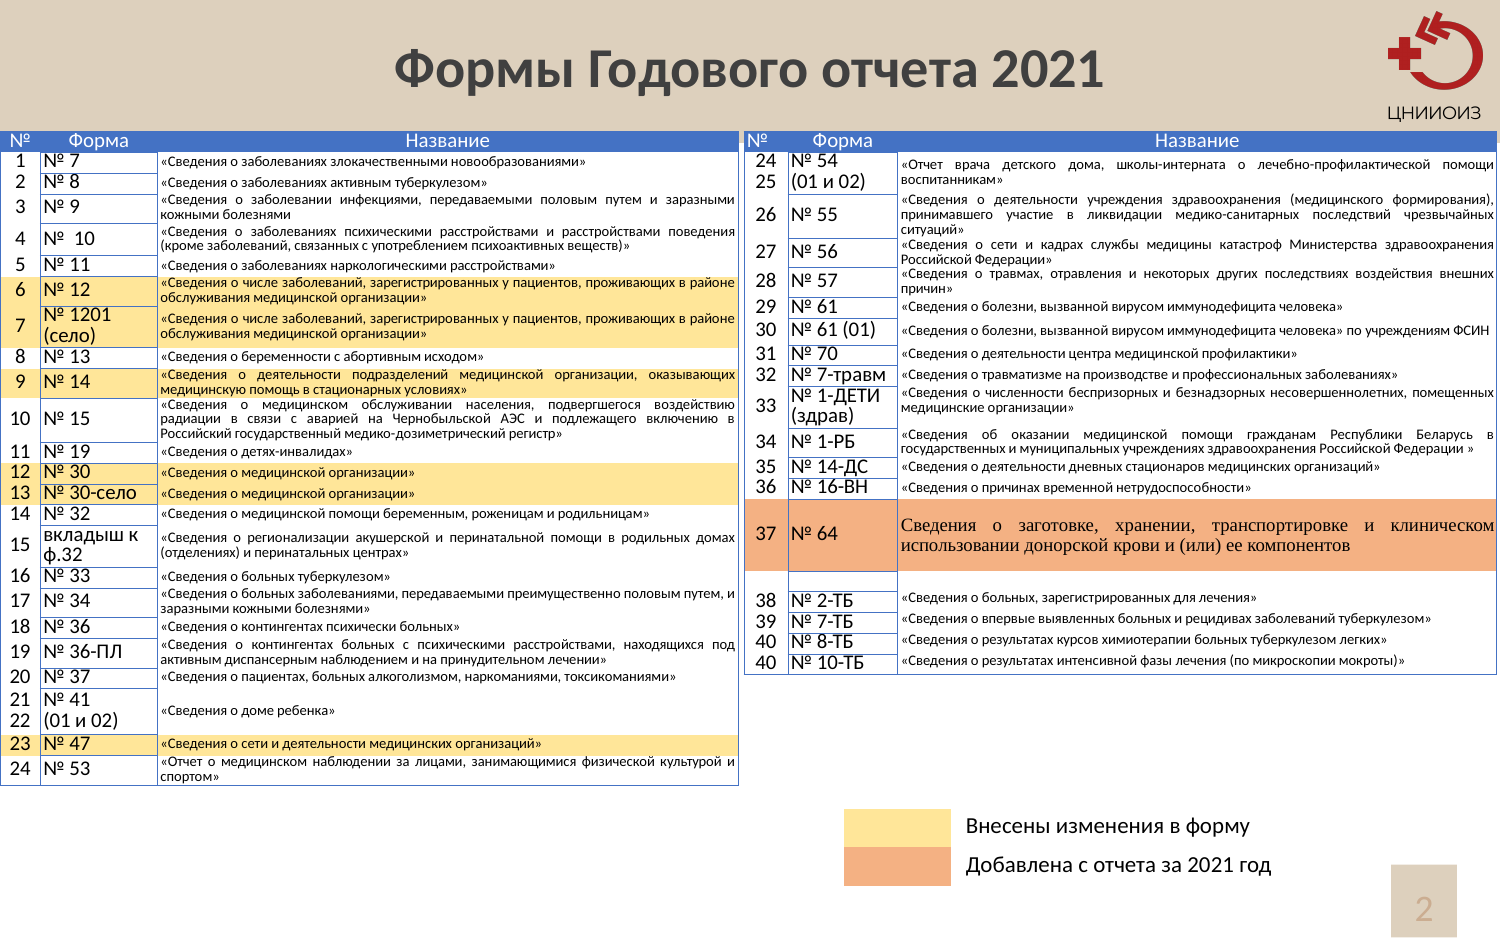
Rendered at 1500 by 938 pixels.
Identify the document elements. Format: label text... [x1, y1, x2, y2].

table_cell № 30 [41, 464, 157, 484]
table_cell «Сведения о заболеваниях злокачественными новообразованиями» [158, 152, 738, 173]
table_cell «Сведения о деятельности дневных стационаров медицинских организаций» [898, 458, 1496, 479]
table_cell 24 25 [745, 152, 788, 194]
table_cell «Сведения о числе заболеваний, зарегистрированных у пациентов, проживающих в районе обслуживания медицинской организации» [158, 277, 738, 306]
table_cell № 10-ТБ [789, 655, 897, 674]
table_cell № 34 [41, 589, 157, 617]
table_cell «Сведения о деятельности учреждения здравоохранения (медицинского формирования), принимавшего участие в ликвидации медико-санитарных последствий чрезвычайных ситуаций» [898, 194, 1496, 238]
table_cell № 8-ТБ [789, 634, 897, 654]
table_cell «Сведения о заболеваниях активным туберкулезом» [158, 173, 738, 194]
table_cell № 54 (01 и 02) [789, 153, 897, 194]
table_cell 7 [1, 306, 40, 348]
table_cell № 47 [41, 735, 157, 755]
table_cell Сведения о заготовке, хранении, транспортировке и клиническом использовании донорской крови и (или) ее компонентов [898, 499, 1496, 571]
table_cell 1 [1, 152, 40, 173]
table_cell 2 [1, 173, 40, 194]
table_header Название [898, 132, 1496, 152]
table_cell «Сведения о регионализации акушерской и перинатальной помощи в родильных домах (отделениях) и перинатальных центрах» [158, 526, 738, 567]
table_cell № 1201 (село) [41, 307, 157, 347]
table_cell «Сведения о беременности с абортивным исходом» [158, 348, 738, 369]
table_cell 11 [1, 443, 40, 463]
table_cell № 19 [41, 443, 157, 463]
table_cell 23 [1, 735, 40, 756]
table_header Внесены изменения в форму [951, 809, 1345, 847]
table_cell «Сведения об оказании медицинской помощи гражданам Республики Беларусь в государственных и муниципальных учреждениях здравоохранения Российской Федерации » [898, 428, 1496, 458]
table_cell № 2-ТБ [789, 592, 897, 612]
table_cell 34 [745, 428, 788, 458]
table_cell № 64 [789, 500, 897, 571]
table_cell «Сведения о результатах интенсивной фазы лечения (по микроскопии мокроты)» [898, 654, 1496, 674]
picture [1388, 11, 1483, 122]
table_cell «Сведения о медицинской организации» [158, 463, 738, 484]
table_cell № 61 (01) [789, 319, 897, 345]
table_cell «Сведения о причинах временной нетрудоспособности» [898, 479, 1496, 499]
table_header [844, 809, 951, 847]
table_cell «Сведения о деятельности центра медицинской профилактики» [898, 345, 1496, 366]
table_cell 4 [1, 224, 40, 256]
table_cell «Сведения о заболеваниях наркологическими расстройствами» [158, 256, 738, 277]
table_cell «Отчет врача детского дома, школы-интерната о лечебно-профилактической помощи воспитанникам» [898, 152, 1496, 194]
table_cell 35 [745, 458, 788, 479]
table_cell № 55 [789, 195, 897, 238]
table_cell 20 [1, 668, 40, 689]
table_cell 17 [1, 588, 40, 618]
table_cell № 1-РБ [789, 429, 897, 457]
table_header № [745, 132, 788, 152]
table_cell 13 [1, 484, 40, 505]
table_cell № 57 [789, 268, 897, 297]
table_cell № 10 [41, 224, 157, 255]
table_cell № 1-ДЕТИ (здрав) [789, 387, 897, 428]
table_cell «Сведения о численности беспризорных и безнадзорных несовершеннолетних, помещенных медицинские организации» [898, 387, 1496, 428]
table_cell Добавлена с отчета за 2021 год [951, 847, 1345, 886]
table_cell № 12 [41, 277, 157, 306]
table_cell 21 22 [1, 689, 40, 735]
table_cell «Сведения о медицинской помощи беременным, роженицам и родильницам» [158, 505, 738, 526]
table_cell «Сведения о больных заболеваниями, передаваемыми преимущественно половым путем, и заразными кожными болезнями» [158, 588, 738, 618]
table_cell 3 [1, 194, 40, 224]
table_cell 39 [745, 613, 788, 633]
table_cell № 13 [41, 348, 157, 368]
table_cell 15 [1, 526, 40, 567]
table_cell вкладыш к ф.32 [41, 526, 157, 567]
table_cell 26 [745, 194, 788, 238]
table_cell № 8 [41, 174, 157, 194]
table_cell 40 [745, 633, 788, 654]
table_cell 29 [745, 298, 788, 318]
table_cell «Сведения о числе заболеваний, зарегистрированных у пациентов, проживающих в районе обслуживания медицинской организации» [158, 306, 738, 348]
table_cell № 37 [41, 669, 157, 688]
table_header Форма [788, 132, 898, 152]
table_cell № 70 [789, 346, 897, 365]
table_cell 5 [1, 256, 40, 277]
table_cell 30 [745, 318, 788, 345]
table_cell № 33 [41, 568, 157, 588]
table_cell № 9 [41, 195, 157, 223]
table_cell «Сведения о медицинском обслуживании населения, подвергшегося воздействию радиации в связи с аварией на Чернобыльской АЭС и подлежащего включению в Российский государственный медико-дозиметрический регистр» [158, 398, 738, 443]
table_cell 27 [745, 238, 788, 268]
table_cell № 61 [789, 298, 897, 318]
table_cell 6 [1, 277, 40, 306]
title Формы Годового отчета 2021 [64, 21, 1388, 118]
table_cell № 7 [41, 153, 157, 173]
table_cell «Сведения о впервые выявленных больных и рецидивах заболеваний туберкулезом» [898, 613, 1496, 633]
table_cell 19 [1, 638, 40, 668]
table_cell «Сведения о болезни, вызванной вирусом иммунодефицита человека» [898, 298, 1496, 318]
table_cell «Сведения о сети и кадрах службы медицины катастроф Министерства здравоохранения Российской Федерации» [898, 238, 1496, 268]
table_cell «Сведения о сети и деятельности медицинских организаций» [158, 735, 738, 756]
table_cell № 15 [41, 399, 157, 442]
table_cell «Отчет о медицинском наблюдении за лицами, занимающимися физической культурой и спортом» [158, 756, 738, 785]
table_cell 8 [1, 348, 40, 369]
table_cell № 16-ВН [789, 479, 897, 499]
table_cell [844, 847, 951, 886]
table_cell 36 [745, 479, 788, 499]
table_cell [745, 571, 788, 592]
table_cell № 30-село [41, 485, 157, 504]
table_cell № 7-травм [789, 366, 897, 386]
table_cell 18 [1, 618, 40, 638]
table_cell 31 [745, 345, 788, 366]
table_cell «Сведения о результатах курсов химиотерапии больных туберкулезом легких» [898, 633, 1496, 654]
table_cell «Сведения о больных, зарегистрированных для лечения» [898, 592, 1496, 613]
table_cell «Сведения о доме ребенка» [158, 689, 738, 735]
table_cell № 36 [41, 618, 157, 638]
table_cell «Сведения о контингентах психически больных» [158, 618, 738, 638]
table_cell [789, 572, 897, 591]
table_header Форма [40, 132, 158, 152]
table_cell 12 [1, 463, 40, 484]
table_cell [898, 571, 1496, 592]
table_cell 14 [1, 505, 40, 526]
table_cell 16 [1, 567, 40, 588]
table_cell «Сведения о заболевании инфекциями, передаваемыми половым путем и заразными кожными болезнями [158, 194, 738, 224]
table_cell № 53 [41, 756, 157, 785]
table_cell № 7-ТБ [789, 613, 897, 633]
table_cell «Сведения о деятельности подразделений медицинской организации, оказывающих медицинскую помощь в стационарных условиях» [158, 369, 738, 398]
table_cell 33 [745, 387, 788, 428]
table_cell № 32 [41, 505, 157, 525]
table_header Название [158, 132, 738, 152]
table_cell «Сведения о заболеваниях психическими расстройствами и расстройствами поведения (кроме заболеваний, связанных с употреблением психоактивных веществ)» [158, 224, 738, 256]
table_cell № 56 [789, 239, 897, 267]
table_cell № 36-ПЛ [41, 639, 157, 668]
table_cell «Сведения о травмах, отравления и некоторых других последствиях воздействия внешних причин» [898, 268, 1496, 298]
slide_number 2 [1391, 876, 1457, 926]
table_cell 24 [1, 756, 40, 785]
table_cell 40 [745, 654, 788, 674]
table_cell «Сведения о больных туберкулезом» [158, 567, 738, 588]
table_cell № 14 [41, 369, 157, 398]
table_cell № 11 [41, 256, 157, 276]
table_cell 9 [1, 369, 40, 398]
table_cell «Сведения о болезни, вызванной вирусом иммунодефицита человека» по учреждениям ФСИН [898, 318, 1496, 345]
table_cell «Сведения о контингентах больных с психическими расстройствами, находящихся под активным диспансерным наблюдением и на принудительном лечении» [158, 638, 738, 668]
table_cell 38 [745, 592, 788, 613]
table_cell № 14-ДС [789, 458, 897, 478]
table_cell «Сведения о пациентах, больных алкоголизмом, наркоманиями, токсикоманиями» [158, 668, 738, 689]
table_cell 37 [745, 499, 788, 571]
table_header № [1, 132, 40, 152]
table_cell «Сведения о медицинской организации» [158, 484, 738, 505]
table_cell № 41 (01 и 02) [41, 689, 157, 734]
table_cell 28 [745, 268, 788, 298]
table_cell 32 [745, 366, 788, 387]
table_cell «Сведения о детях-инвалидах» [158, 443, 738, 463]
table_cell 10 [1, 398, 40, 443]
table_cell «Сведения о травматизме на производстве и профессиональных заболеваниях» [898, 366, 1496, 387]
